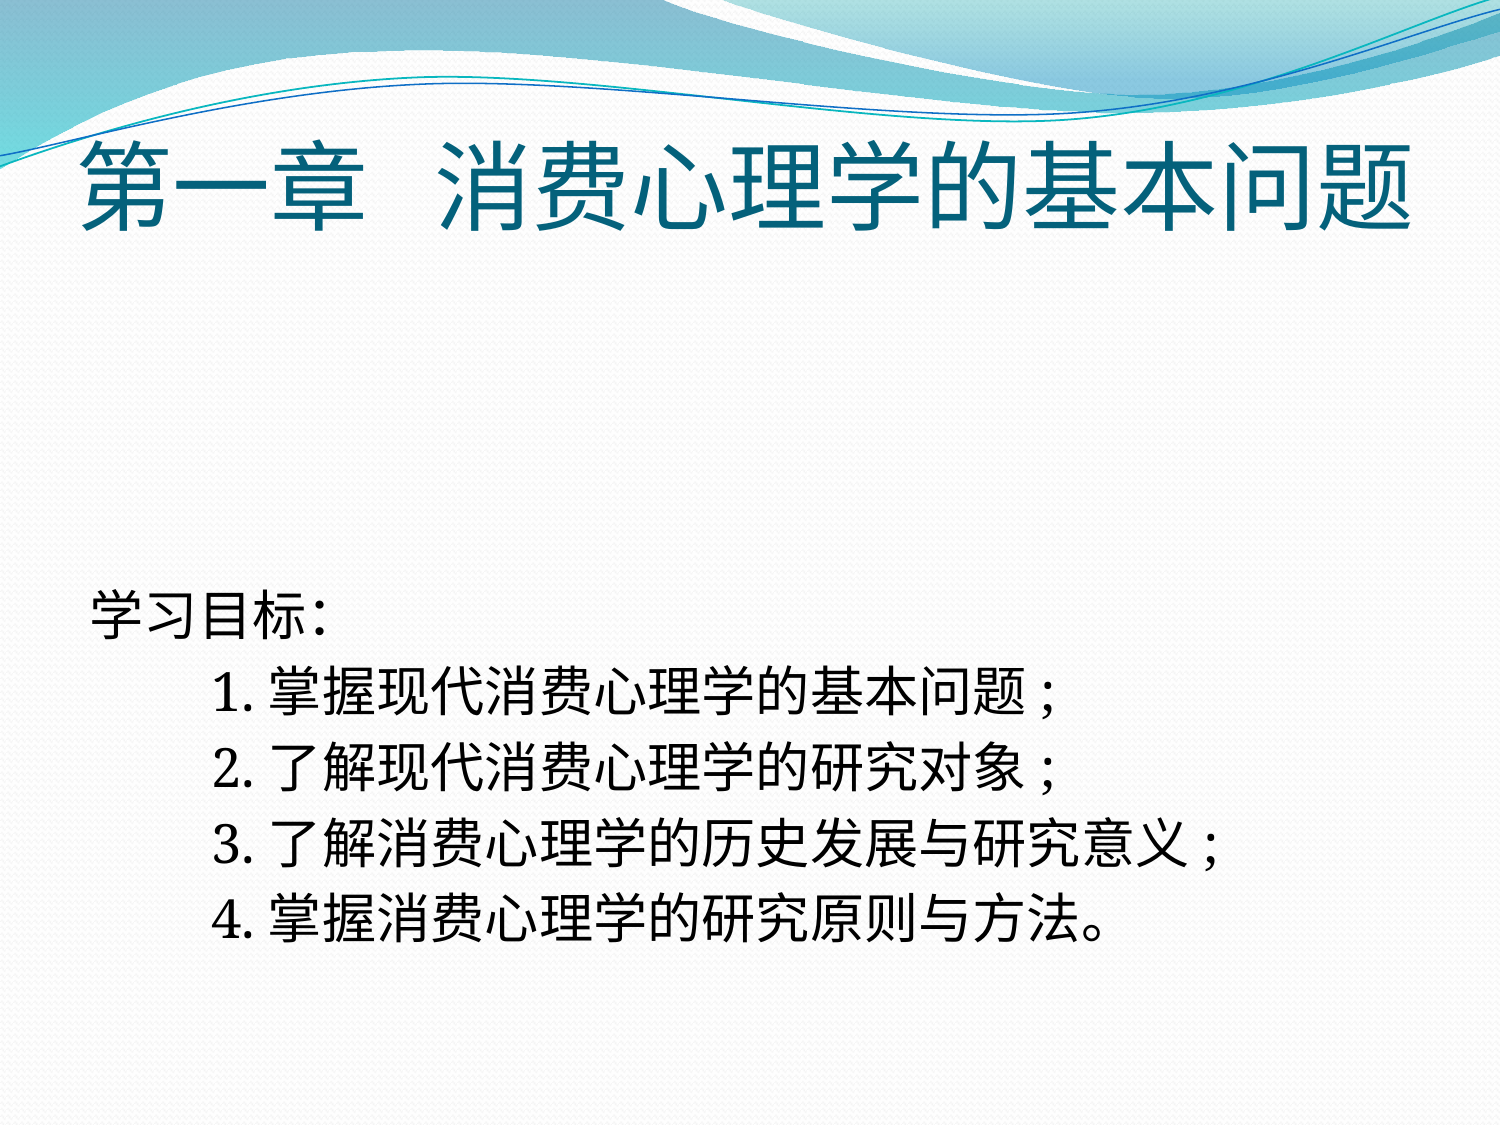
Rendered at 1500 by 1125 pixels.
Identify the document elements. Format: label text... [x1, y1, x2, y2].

title 第一章 消费心理学的基本问题 [75, 115, 1425, 244]
list 学习目标： 1.掌握现代消费心理学的基本问题; 2.了解现代消费心理学的研究对象; 3.了解消费心理学的历史发展与研究意义; 4.掌握消费心理学的研究原则与方法。 [75, 574, 1425, 1038]
